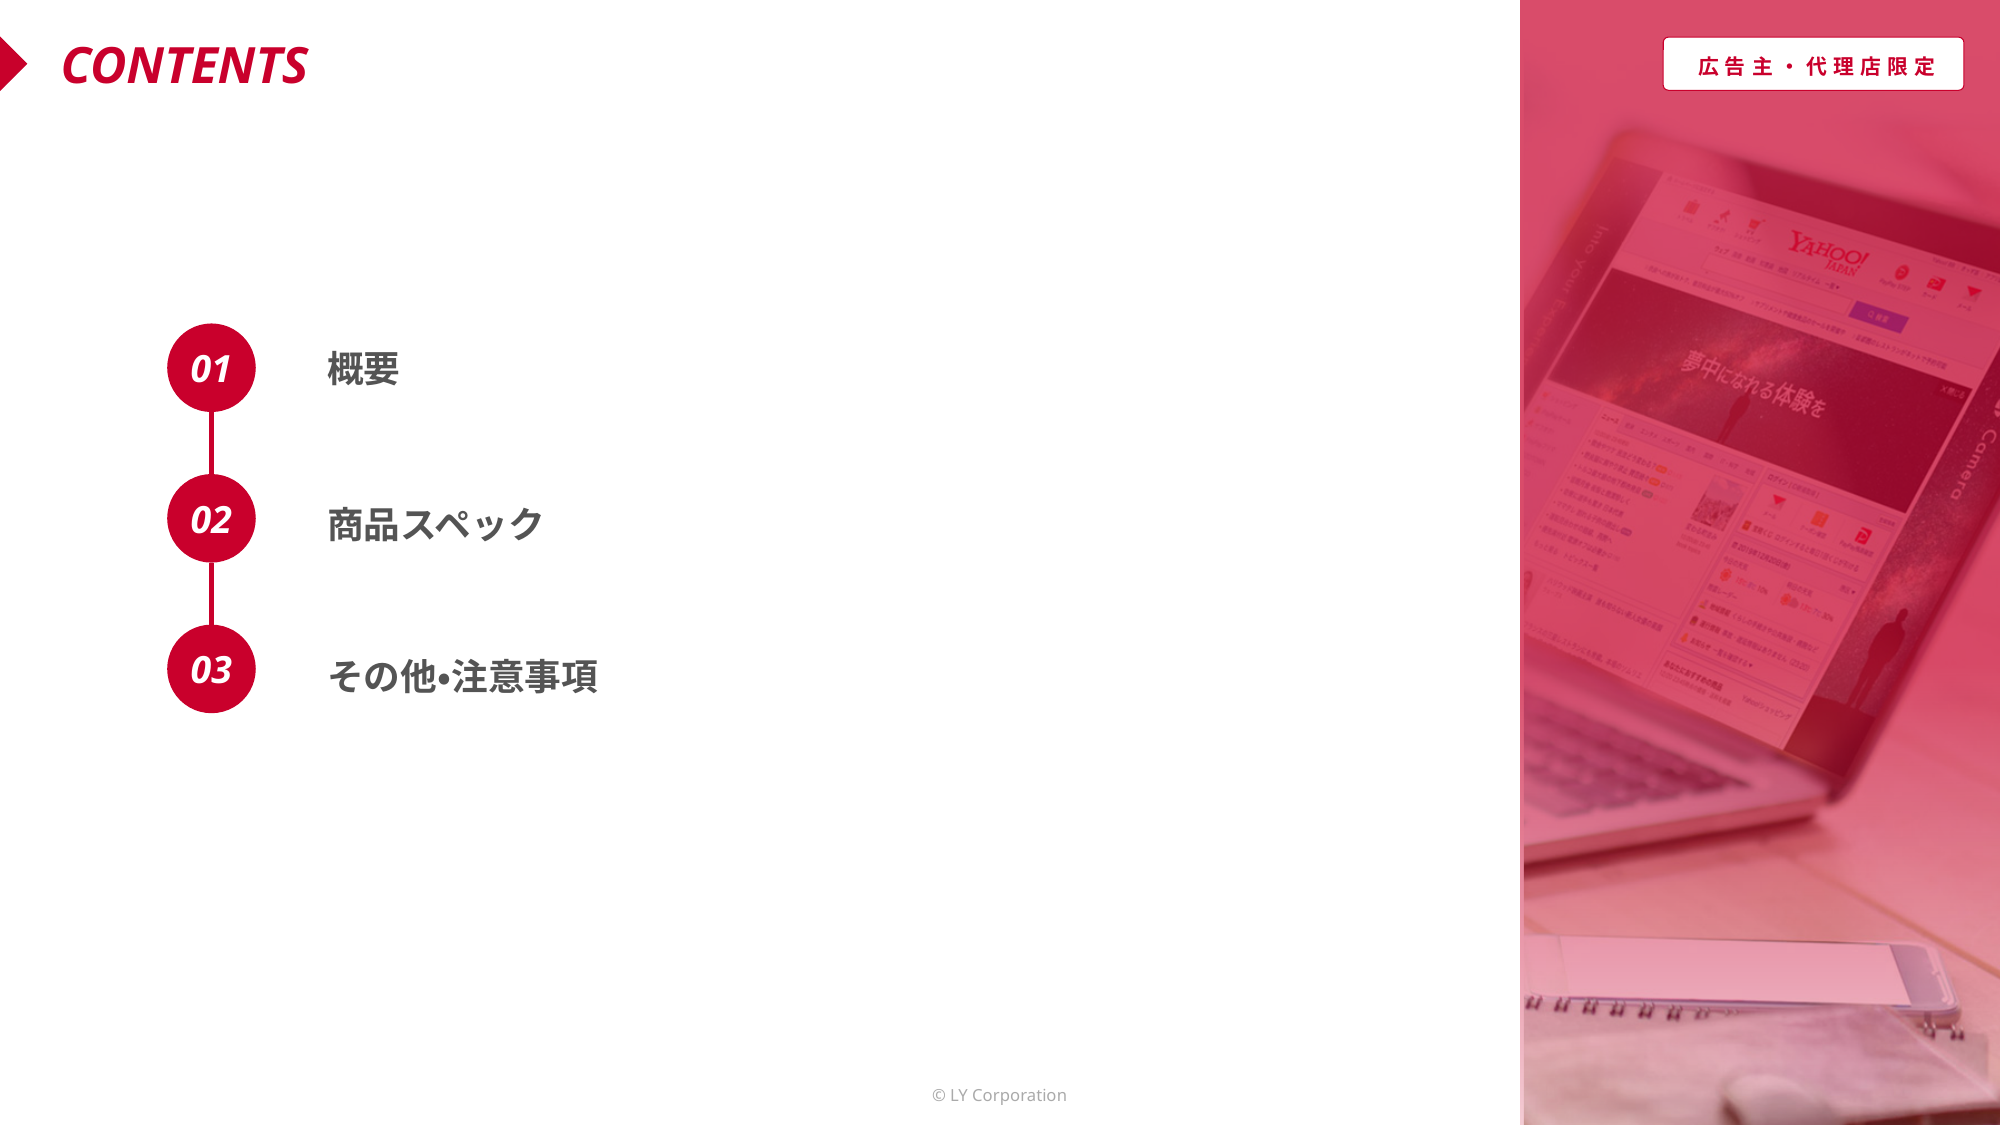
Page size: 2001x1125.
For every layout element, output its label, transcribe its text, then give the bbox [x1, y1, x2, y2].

list 概要 [312, 338, 1201, 398]
list 商品スペック [312, 494, 1201, 554]
list その他・注意事項 [312, 646, 1201, 706]
